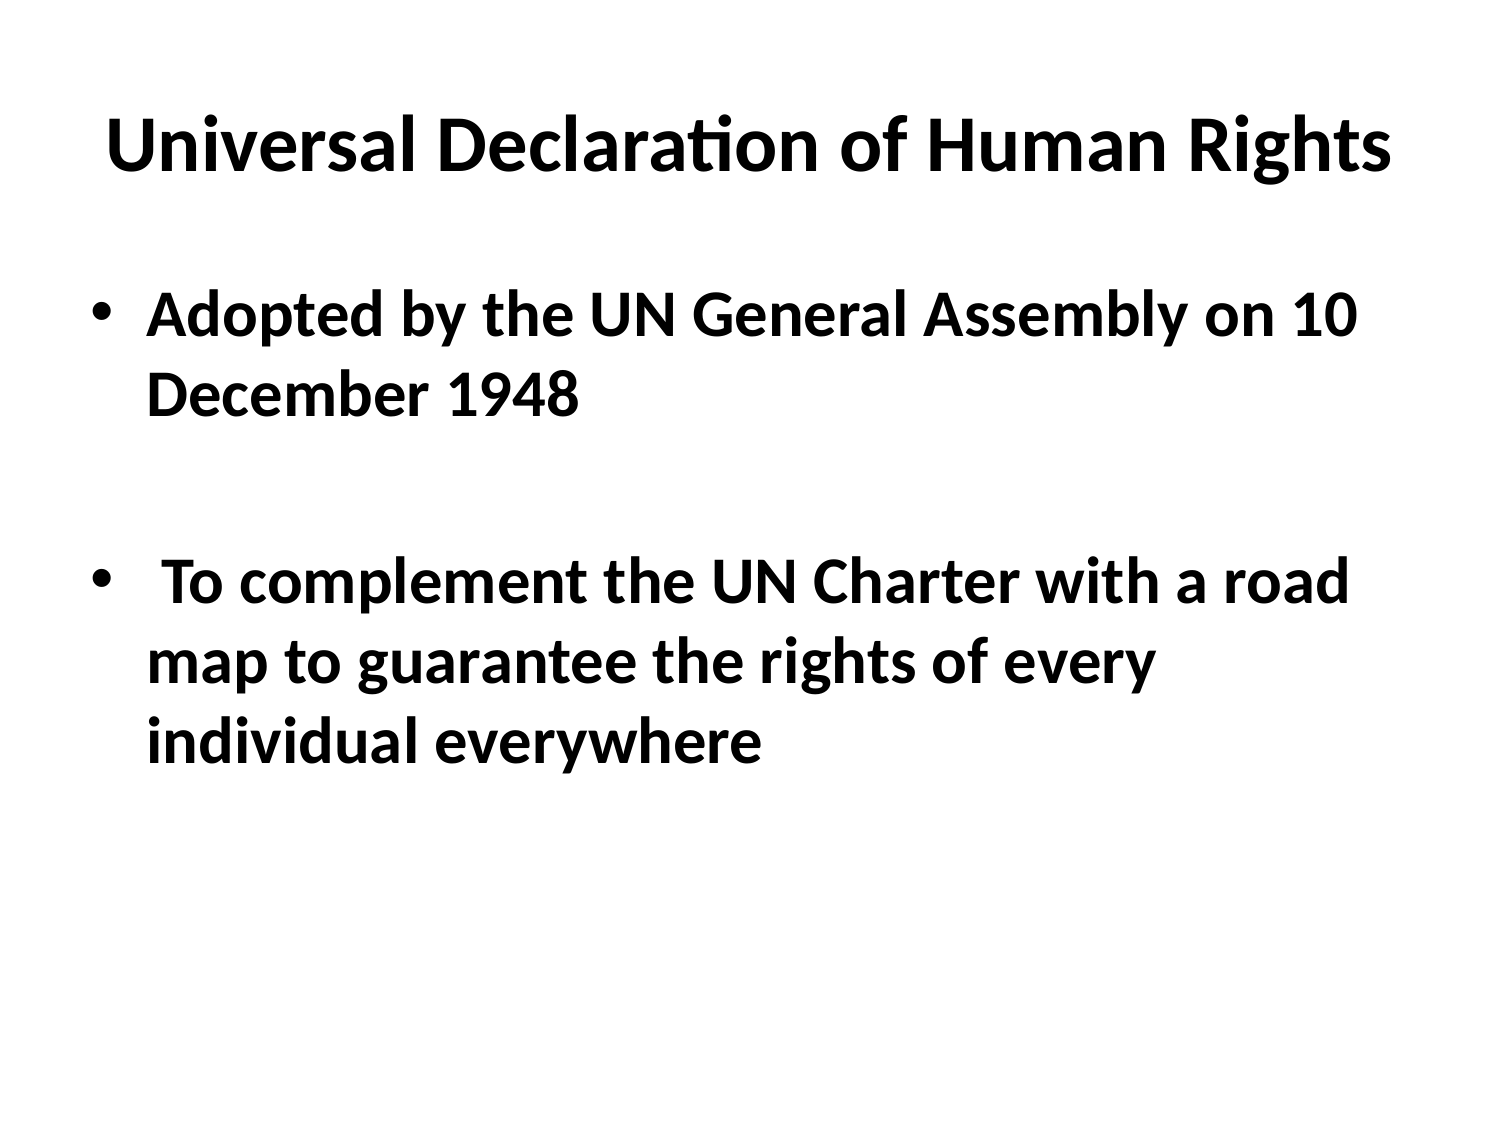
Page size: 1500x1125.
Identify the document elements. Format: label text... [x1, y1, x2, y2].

title Universal Declaration of Human Rights [75, 45, 1425, 233]
list Adopted by the UN General Assembly on 10 December 1948 To complement the UN Charter with a road map to guarantee the rights of every individual everywhere [75, 262, 1425, 1005]
